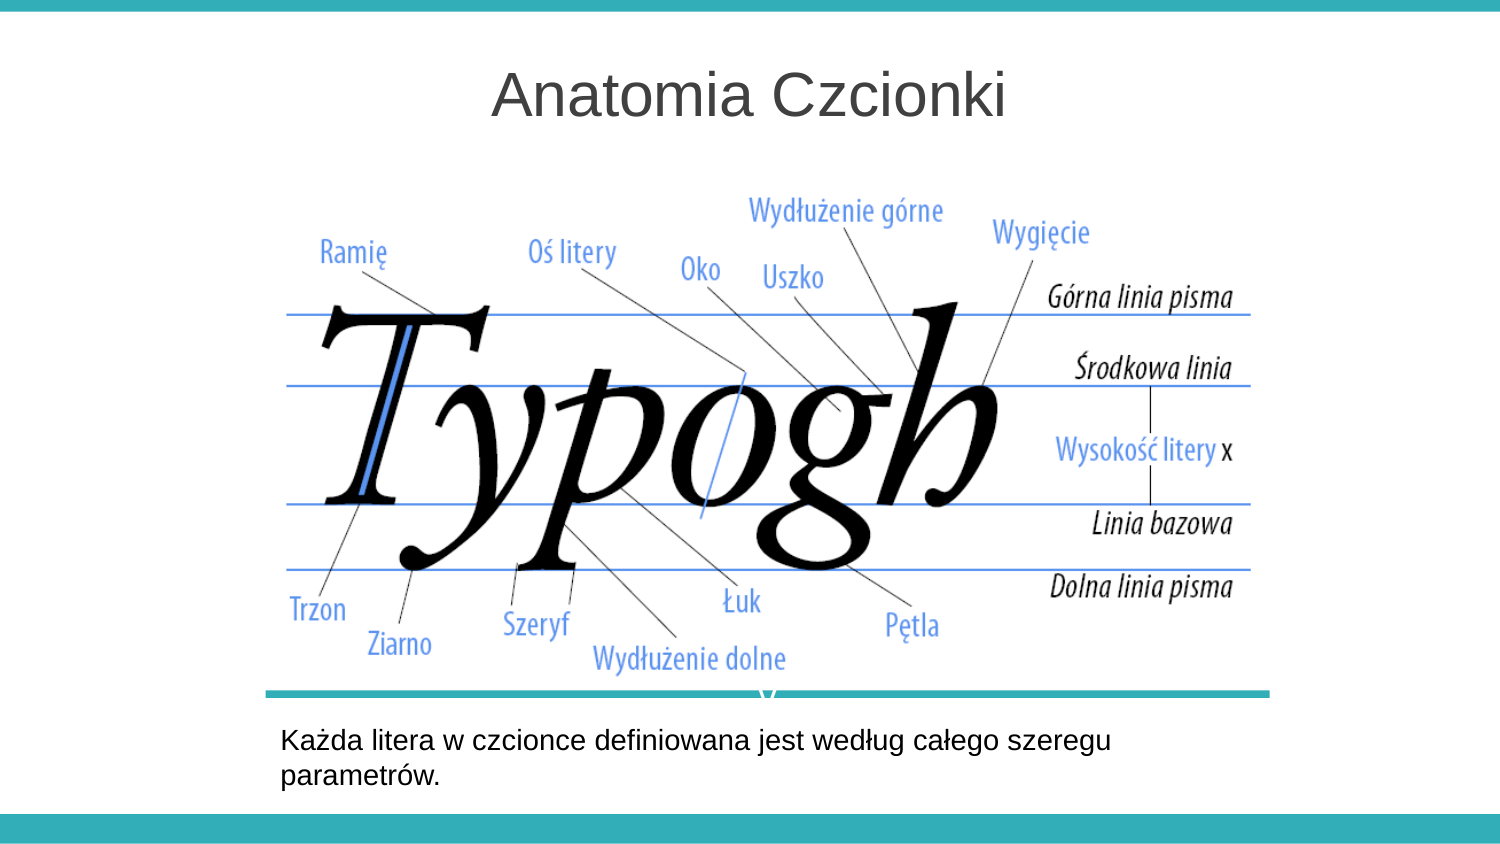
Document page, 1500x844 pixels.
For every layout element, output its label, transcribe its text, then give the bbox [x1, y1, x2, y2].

picture [283, 193, 1253, 678]
list Anatomia Czcionki [0, 43, 1500, 139]
text_box Każda litera w czcionce definiowana jest według całego szeregu parametrów. [265, 713, 1292, 799]
text_box v [264, 688, 1272, 700]
